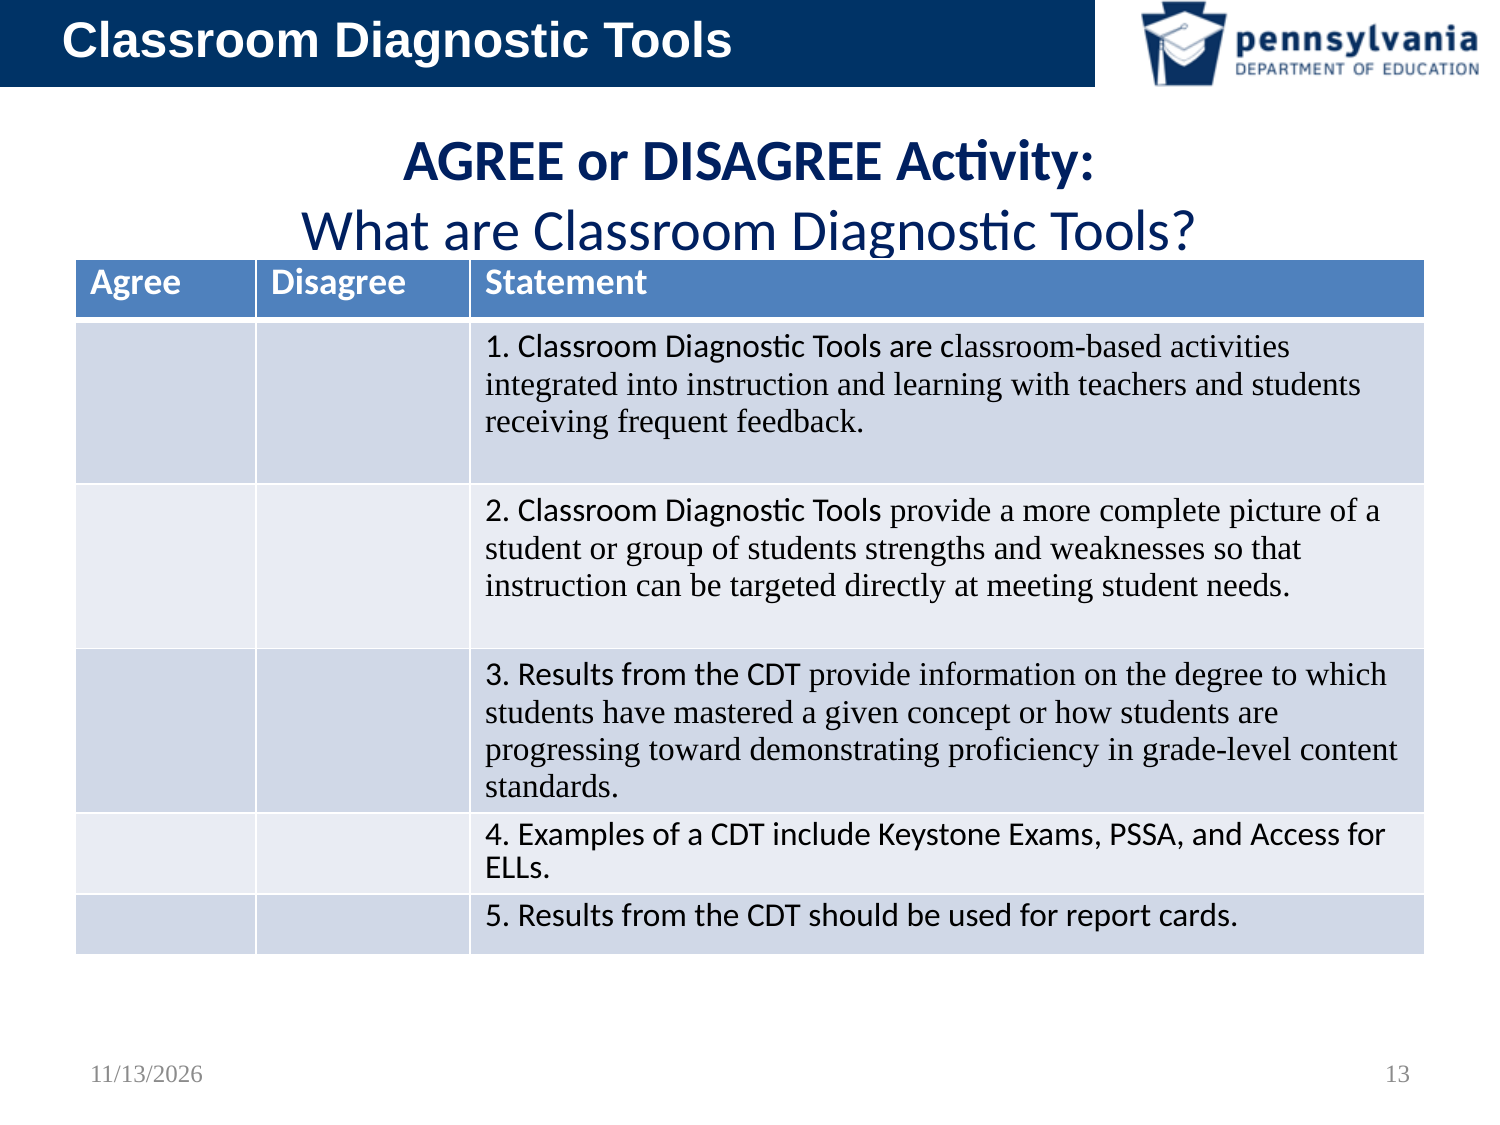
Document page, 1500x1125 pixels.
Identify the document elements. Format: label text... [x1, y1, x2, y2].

table_cell [76, 649, 255, 812]
picture [1134, 0, 1485, 90]
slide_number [75, 1042, 425, 1103]
table_cell 3. Results from the CDT provide information on the degree to which students have mastered a given concept or how students are progressing toward demonstrating proficiency in grade-level content standards. [471, 649, 1424, 812]
table_header Disagree [257, 260, 469, 317]
table_cell [76, 323, 255, 483]
table_header Statement [471, 260, 1424, 317]
table_cell [257, 485, 469, 648]
slide_number 13 [1074, 1042, 1425, 1103]
table_cell 4. Examples of a CDT include Keystone Exams, PSSA, and Access for ELLs. [471, 814, 1424, 893]
table_cell [76, 814, 255, 893]
table_cell [257, 814, 469, 893]
table_cell [76, 485, 255, 648]
table_cell [257, 649, 469, 812]
table_cell [257, 323, 469, 483]
table_cell 5. Results from the CDT should be used for report cards. [471, 895, 1424, 954]
table_cell 1. Classroom Diagnostic Tools are classroom-based activities integrated into instruction and learning with teachers and students receiving frequent feedback. [471, 323, 1424, 483]
table_cell [257, 895, 469, 954]
title AGREE or DISAGREE Activity: What are Classroom Diagnostic Tools? [80, 97, 1432, 286]
table_cell 2. Classroom Diagnostic Tools provide a more complete picture of a student or group of students strengths and weaknesses so that instruction can be targeted directly at meeting student needs. [471, 485, 1424, 648]
table_cell [76, 895, 255, 954]
table_header Agree [76, 260, 255, 317]
